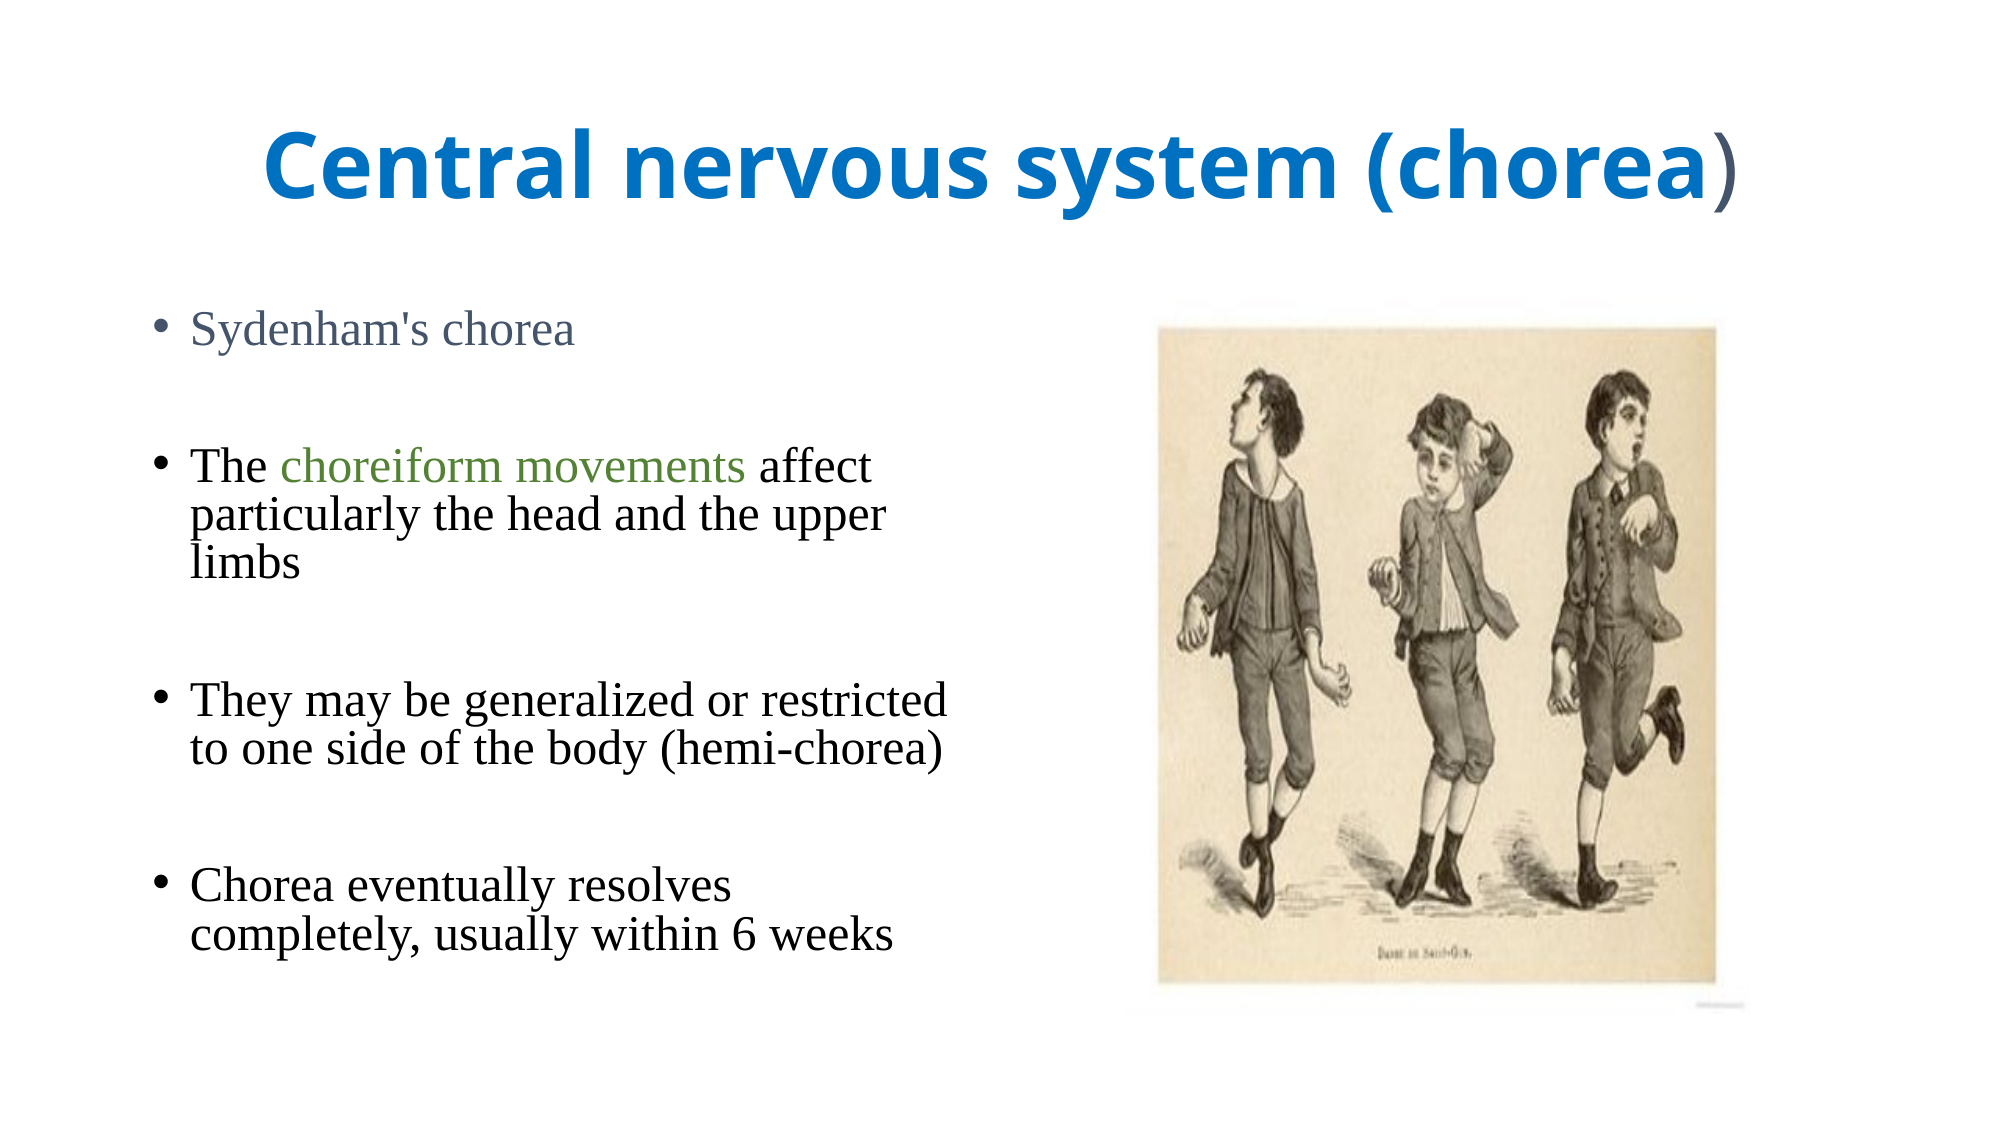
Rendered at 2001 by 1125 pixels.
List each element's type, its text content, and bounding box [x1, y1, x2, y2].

title Central nervous system (chorea) [137, 59, 1863, 278]
list Sydenham's chorea The choreiform movements affect particularly the head and the upper limbs They may be generalized or restricted to one side of the body (hemi-chorea) Chorea eventually resolves completely, usually within 6 weeks [137, 299, 988, 1014]
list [1124, 299, 1750, 1014]
